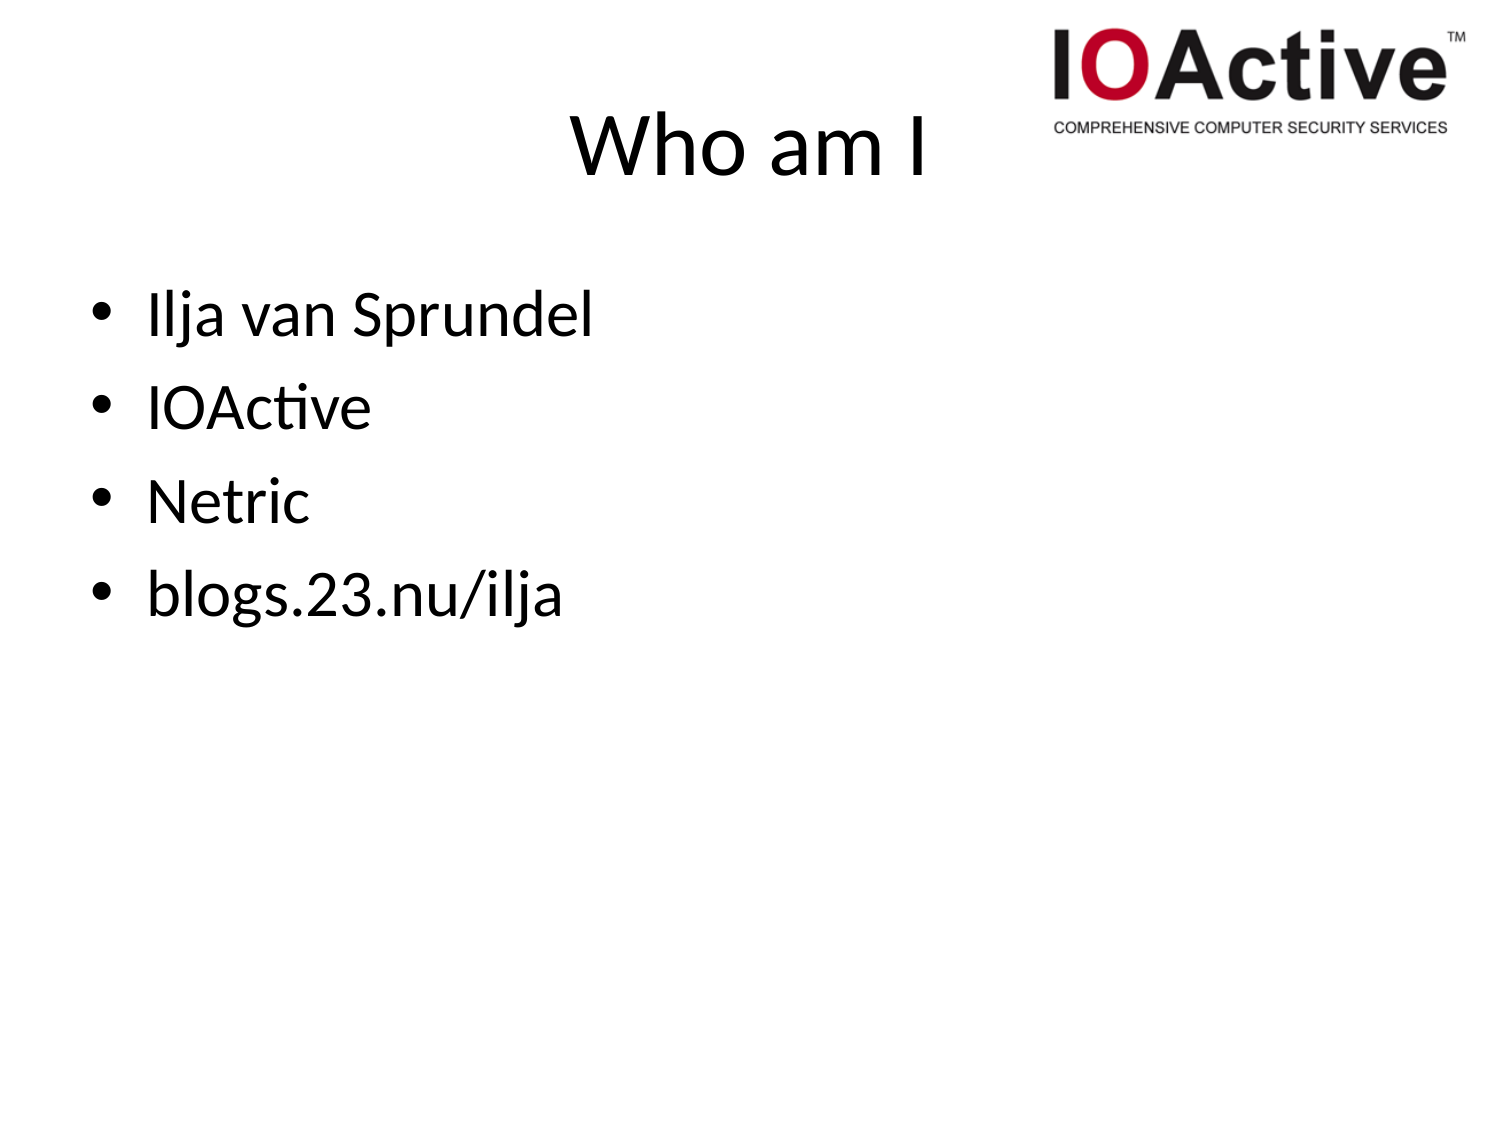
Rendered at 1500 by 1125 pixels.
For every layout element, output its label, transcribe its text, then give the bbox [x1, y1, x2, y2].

picture [1049, 24, 1471, 140]
title Who am I [75, 45, 1425, 233]
list Ilja van Sprundel IOActive Netric blogs.23.nu/ilja [75, 262, 1425, 1005]
